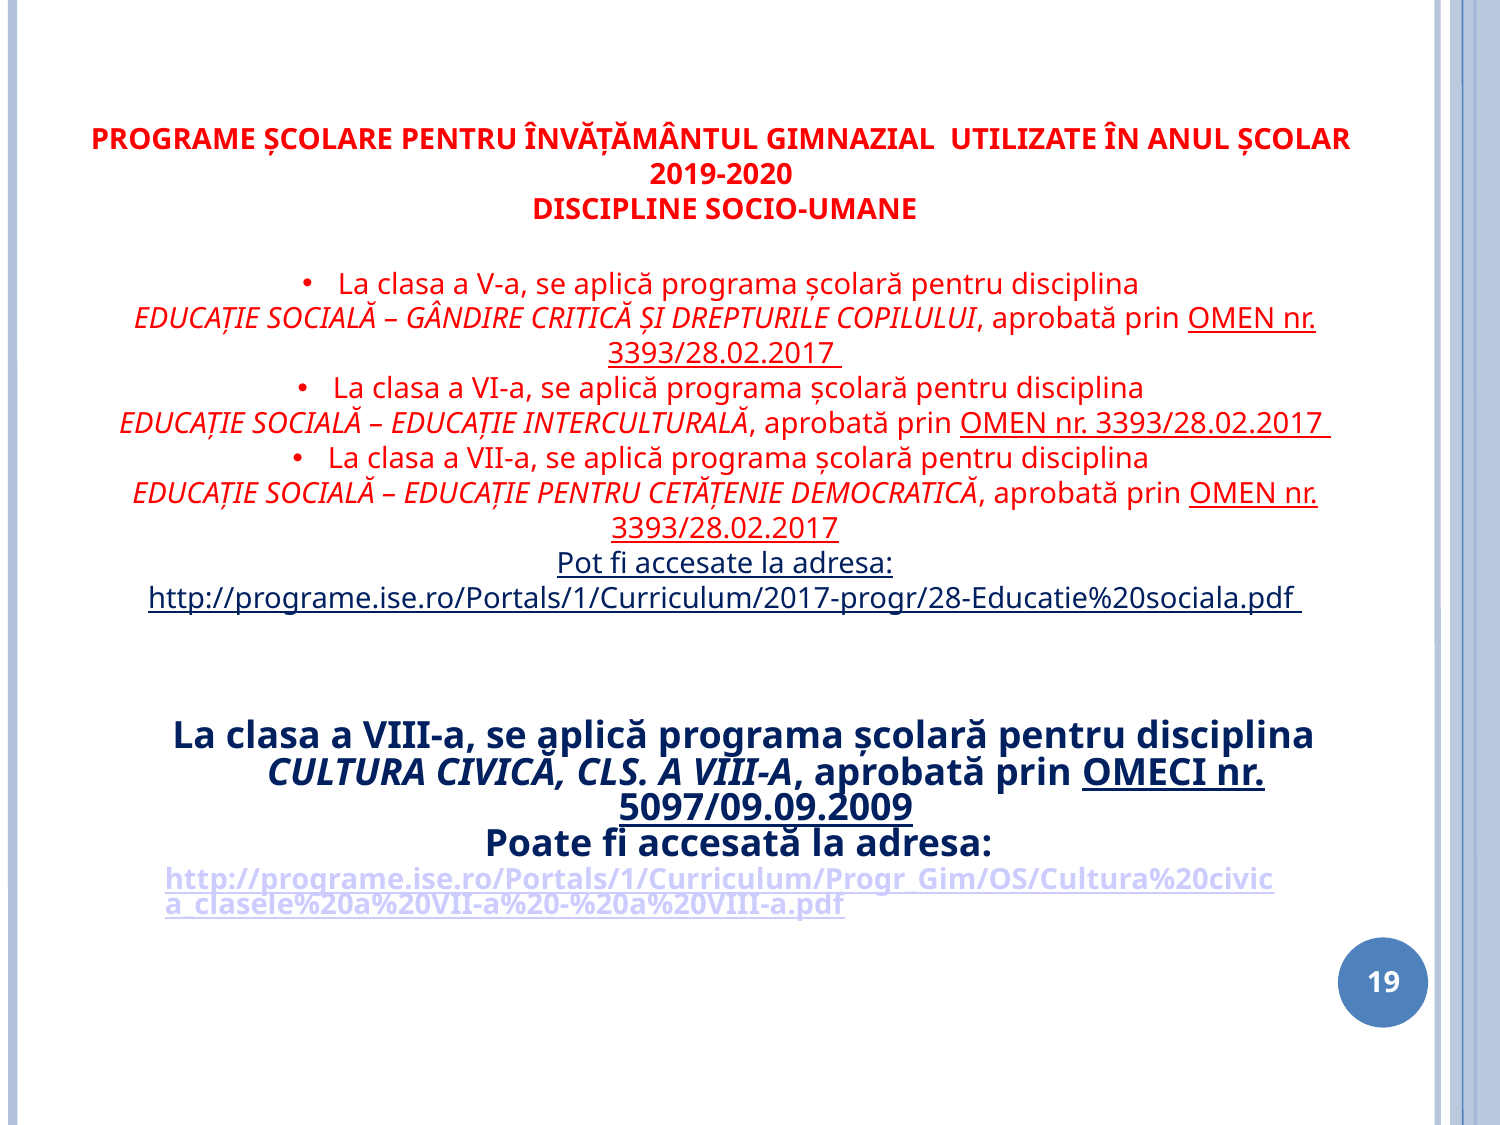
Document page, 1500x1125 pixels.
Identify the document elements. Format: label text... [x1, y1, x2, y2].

text_box PROGRAME ȘCOLARE PENTRU ÎNVĂȚĂMÂNTUL GIMNAZIAL UTILIZATE ÎN ANUL ȘCOLAR 2019-2020 DISCIPLINE SOCIO-UMANE La clasa a V-a, se aplică programa școlară pentru disciplina EDUCAȚIE SOCIALĂ – GÂNDIRE CRITICĂ ȘI DREPTURILE COPILULUI, aprobată prin OMEN nr. 3393/28.02.2017 La clasa a VI-a, se aplică programa școlară pentru disciplina EDUCAȚIE SOCIALĂ – EDUCAȚIE INTERCULTURALĂ, aprobată prin OMEN nr. 3393/28.02.2017 La clasa a VII-a, se aplică programa școlară pentru disciplina EDUCAȚIE SOCIALĂ – EDUCAȚIE PENTRU CETĂȚENIE DEMOCRATICĂ, aprobată prin OMEN nr. 3393/28.02.2017 Pot fi accesate la adresa: http://programe.ise.ro/Portals/1/Curriculum/2017-progr/28-Educatie%20sociala.pdf [75, 112, 1375, 867]
text_box 19 [1333, 940, 1434, 1026]
text_box La clasa a VIII-a, se aplică programa şcolară pentru disciplina CULTURA CIVICĂ, CLS. A VIII-A, aprobată prin OMECI nr. 5097/09.09.2009 Poate fi accesată la adresa: http://programe.ise.ro/Portals/1/Curriculum/Progr_Gim/OS/Cultura%20civica_clasele%20a%20VII-a%20-%20a%20VIII-a.pdf [149, 867, 1338, 988]
